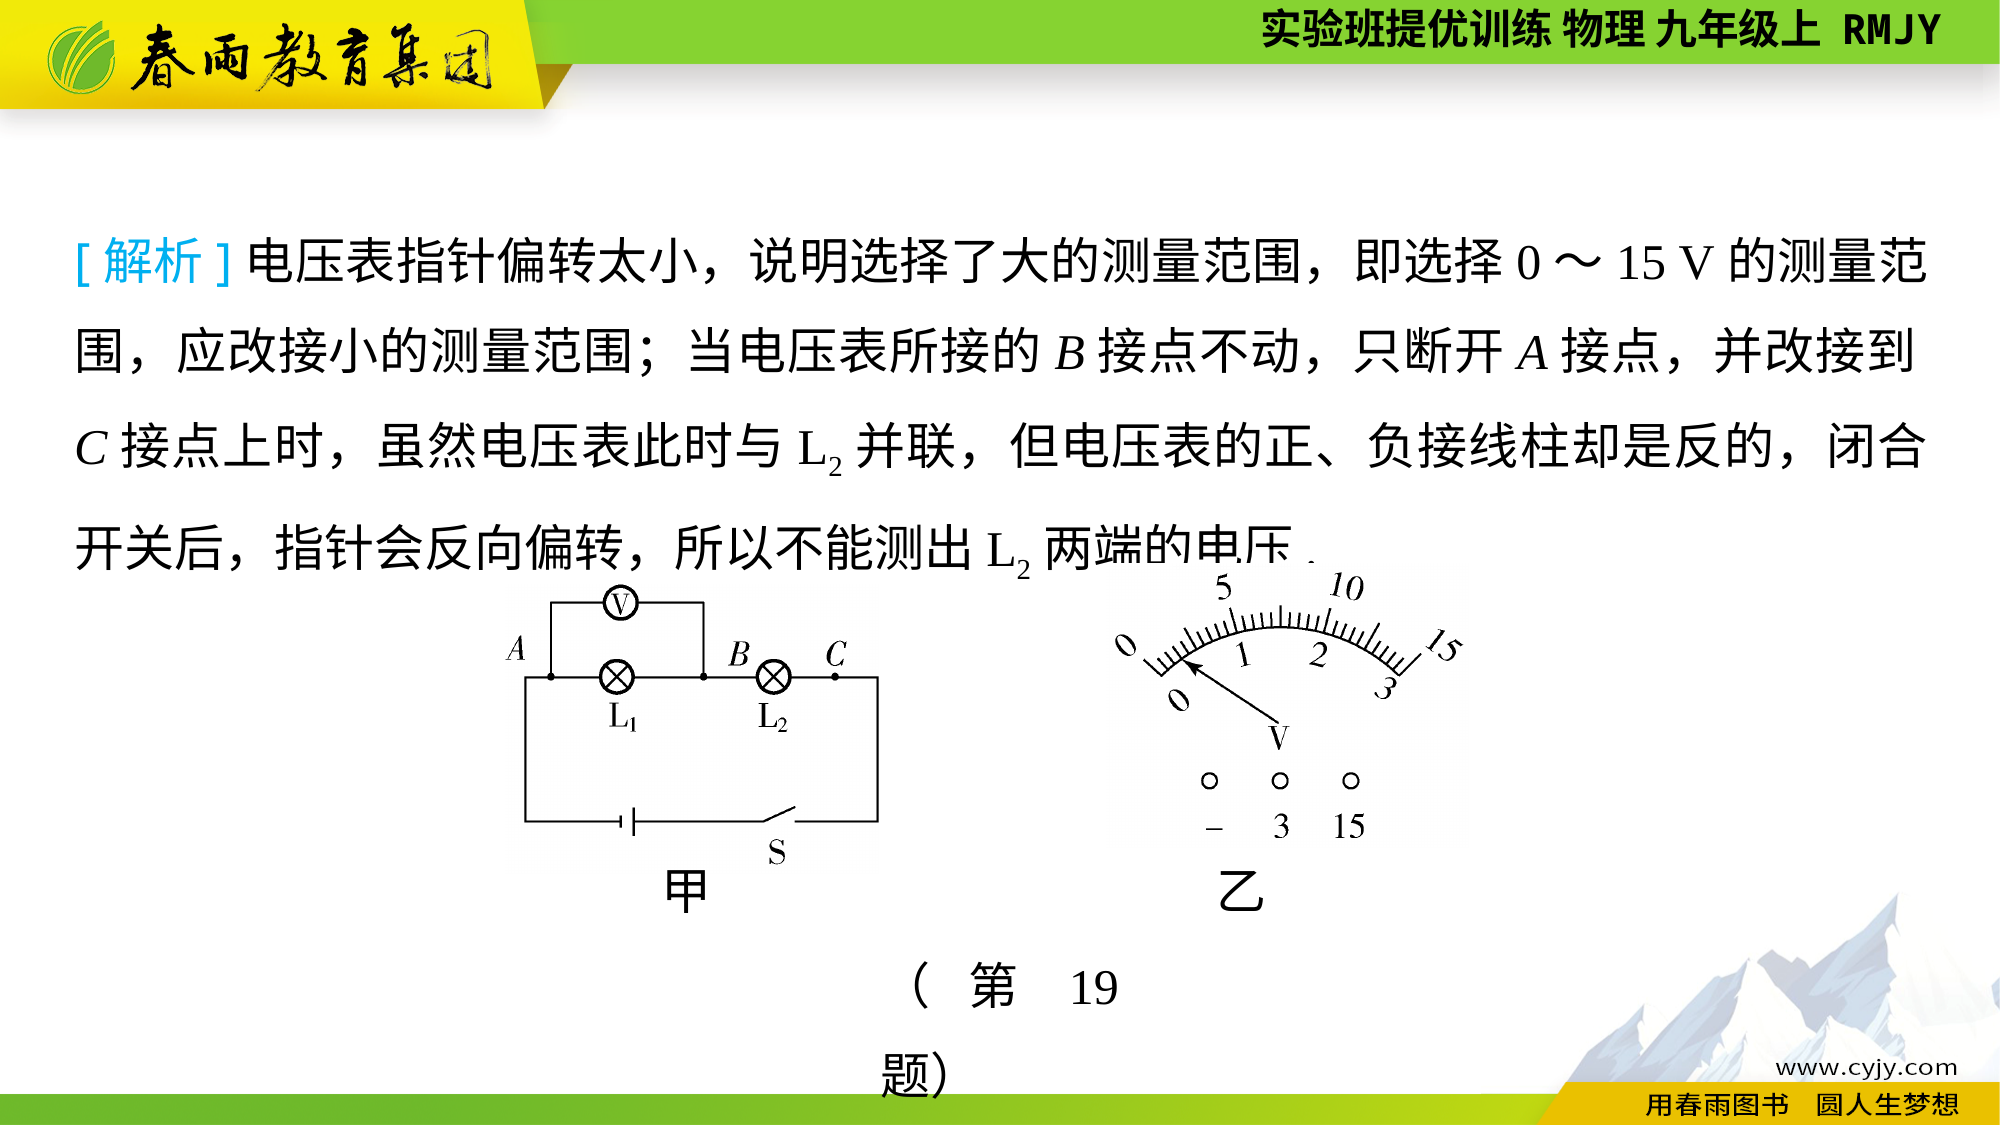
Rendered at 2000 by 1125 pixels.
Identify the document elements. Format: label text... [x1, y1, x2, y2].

text_box 甲 乙 [647, 822, 1647, 927]
list [解析]电压表指针偏转太小，说明选择了大的测量范围，即选择0～15 V的测量范围，应改接小的测量范围；当电压表所接的B接点不动，只断开A接点，并改接到C接点上时，虽然电压表此时与L2并联，但电压表的正、负接线柱却是反的，闭合开关后，指针会反向偏转，所以不能测出L2两端的电压. [59, 192, 1944, 560]
text_box （第19题） [865, 916, 1146, 1022]
picture [0, 0, 2000, 1125]
